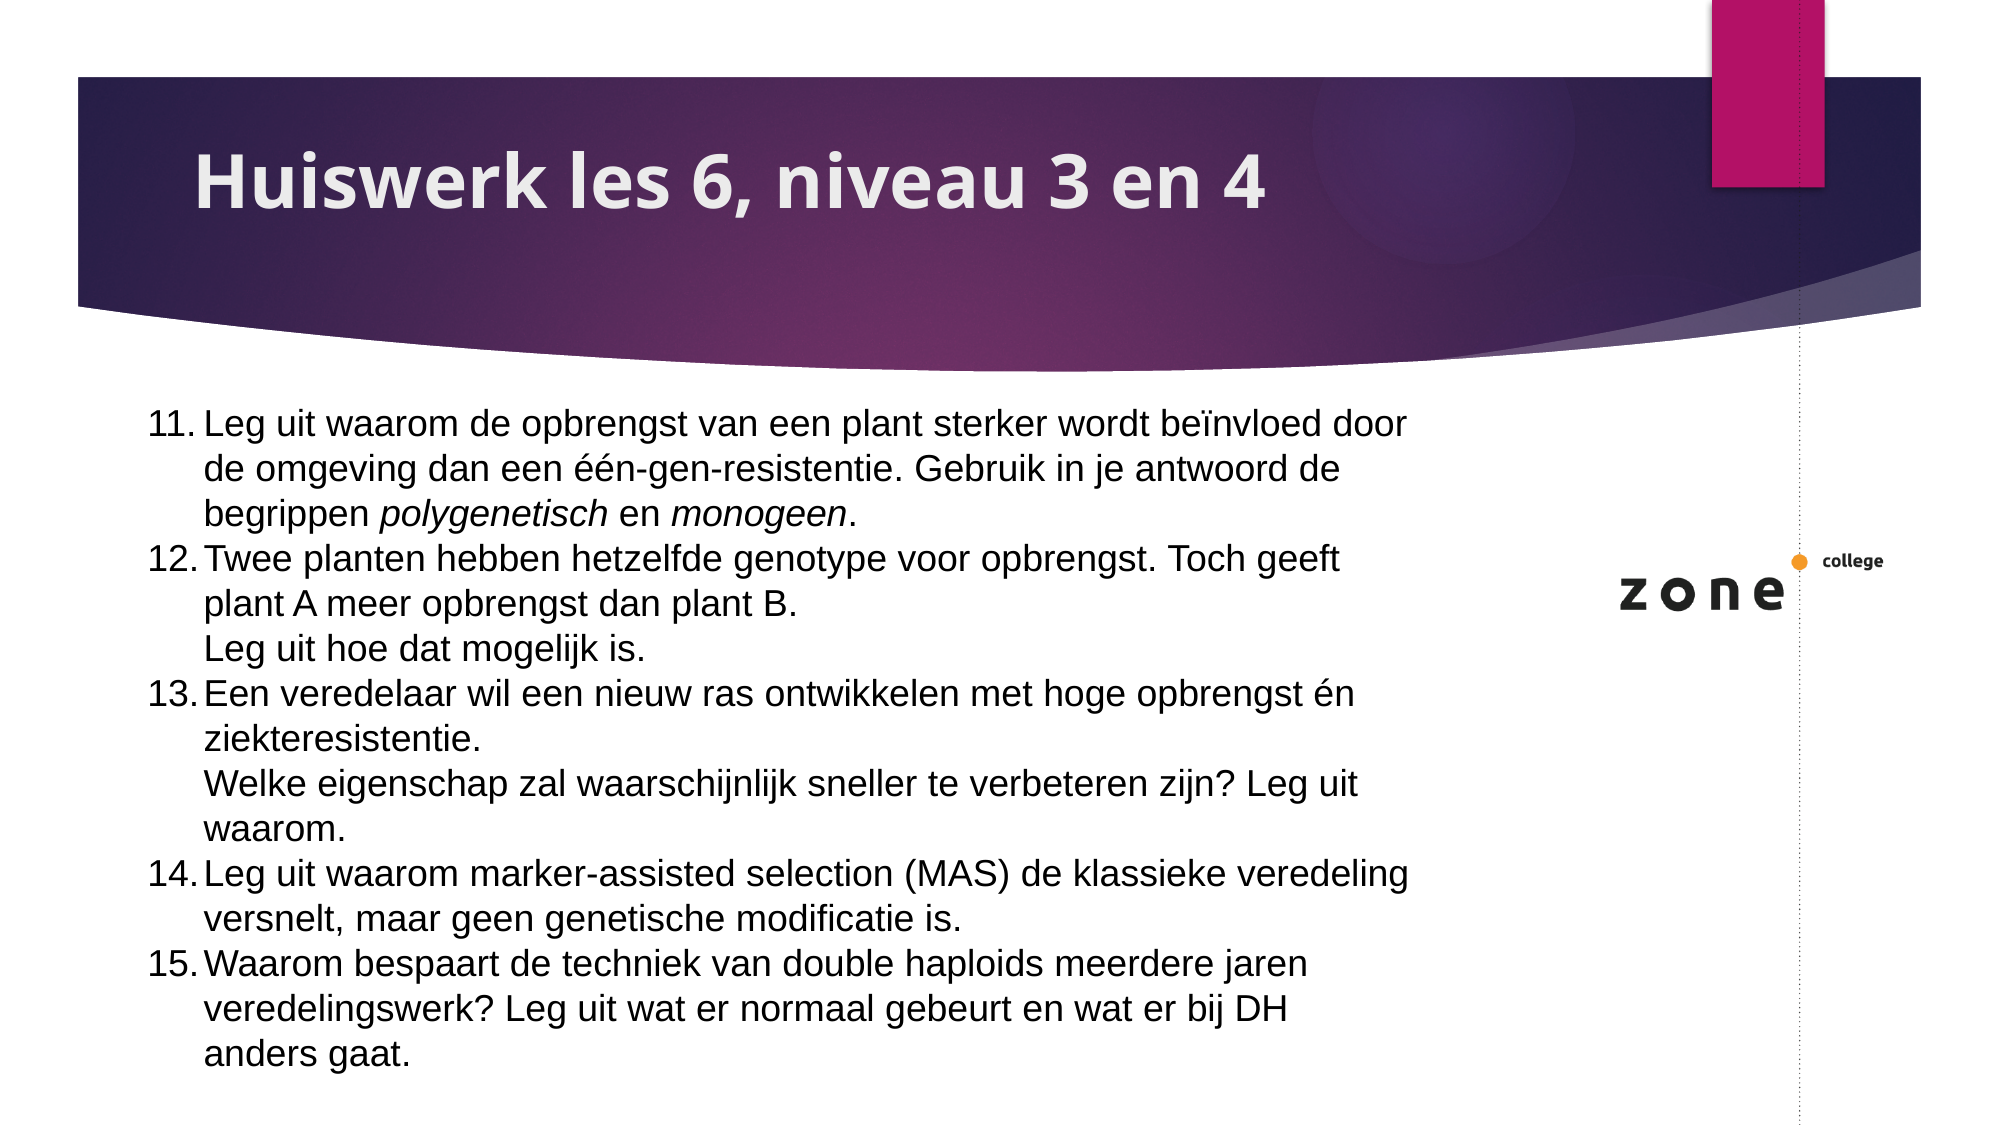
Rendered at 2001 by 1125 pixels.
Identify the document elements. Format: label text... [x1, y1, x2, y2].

title Huiswerk les 6, niveau 3 en 4 [177, 97, 1471, 261]
list Leg uit waarom de opbrengst van een plant sterker wordt beïnvloed door de omgeving dan een één-gen-resistentie. Gebruik in je antwoord de begrippen polygenetisch en monogeen. Twee planten hebben hetzelfde genotype voor opbrengst. Toch geeft plant A meer opbrengst dan plant B. Leg uit hoe dat mogelijk is. Een veredelaar wil een nieuw ras ontwikkelen met hoge opbrengst én ziekteresistentie. Welke eigenschap zal waarschijnlijk sneller te verbeteren zijn? Leg uit waarom. Leg uit waarom marker-assisted selection (MAS) de klassieke veredeling versnelt, maar geen genetische modificatie is. Waarom bespaart de techniek van double haploids meerdere jaren veredelingswerk? Leg uit wat er normaal gebeurt en wat er bij DH anders gaat. [132, 391, 1427, 1082]
picture [1596, 0, 2001, 1125]
